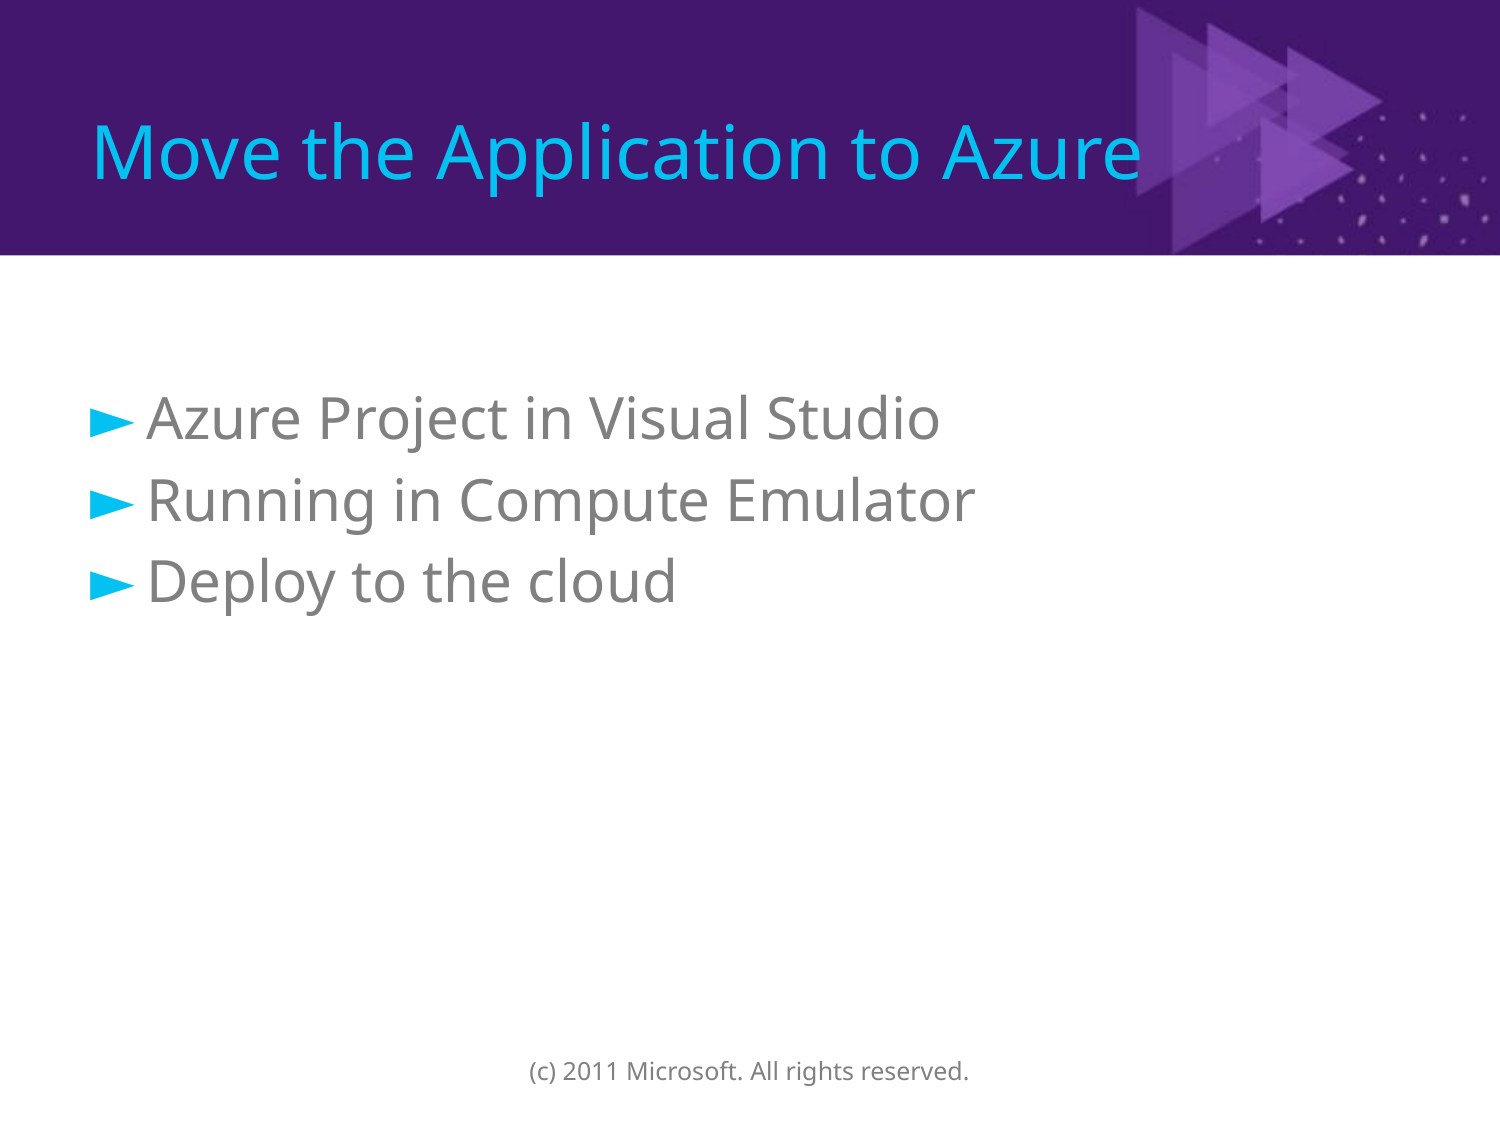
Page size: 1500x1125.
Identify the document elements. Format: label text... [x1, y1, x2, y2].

title Move the Application to Azure [75, 56, 1425, 244]
list Azure Project in Visual Studio Running in Compute Emulator Deploy to the cloud [75, 373, 1425, 1005]
picture [0, 0, 1500, 255]
footer (c) 2011 Microsoft. All rights reserved. [512, 1042, 988, 1103]
